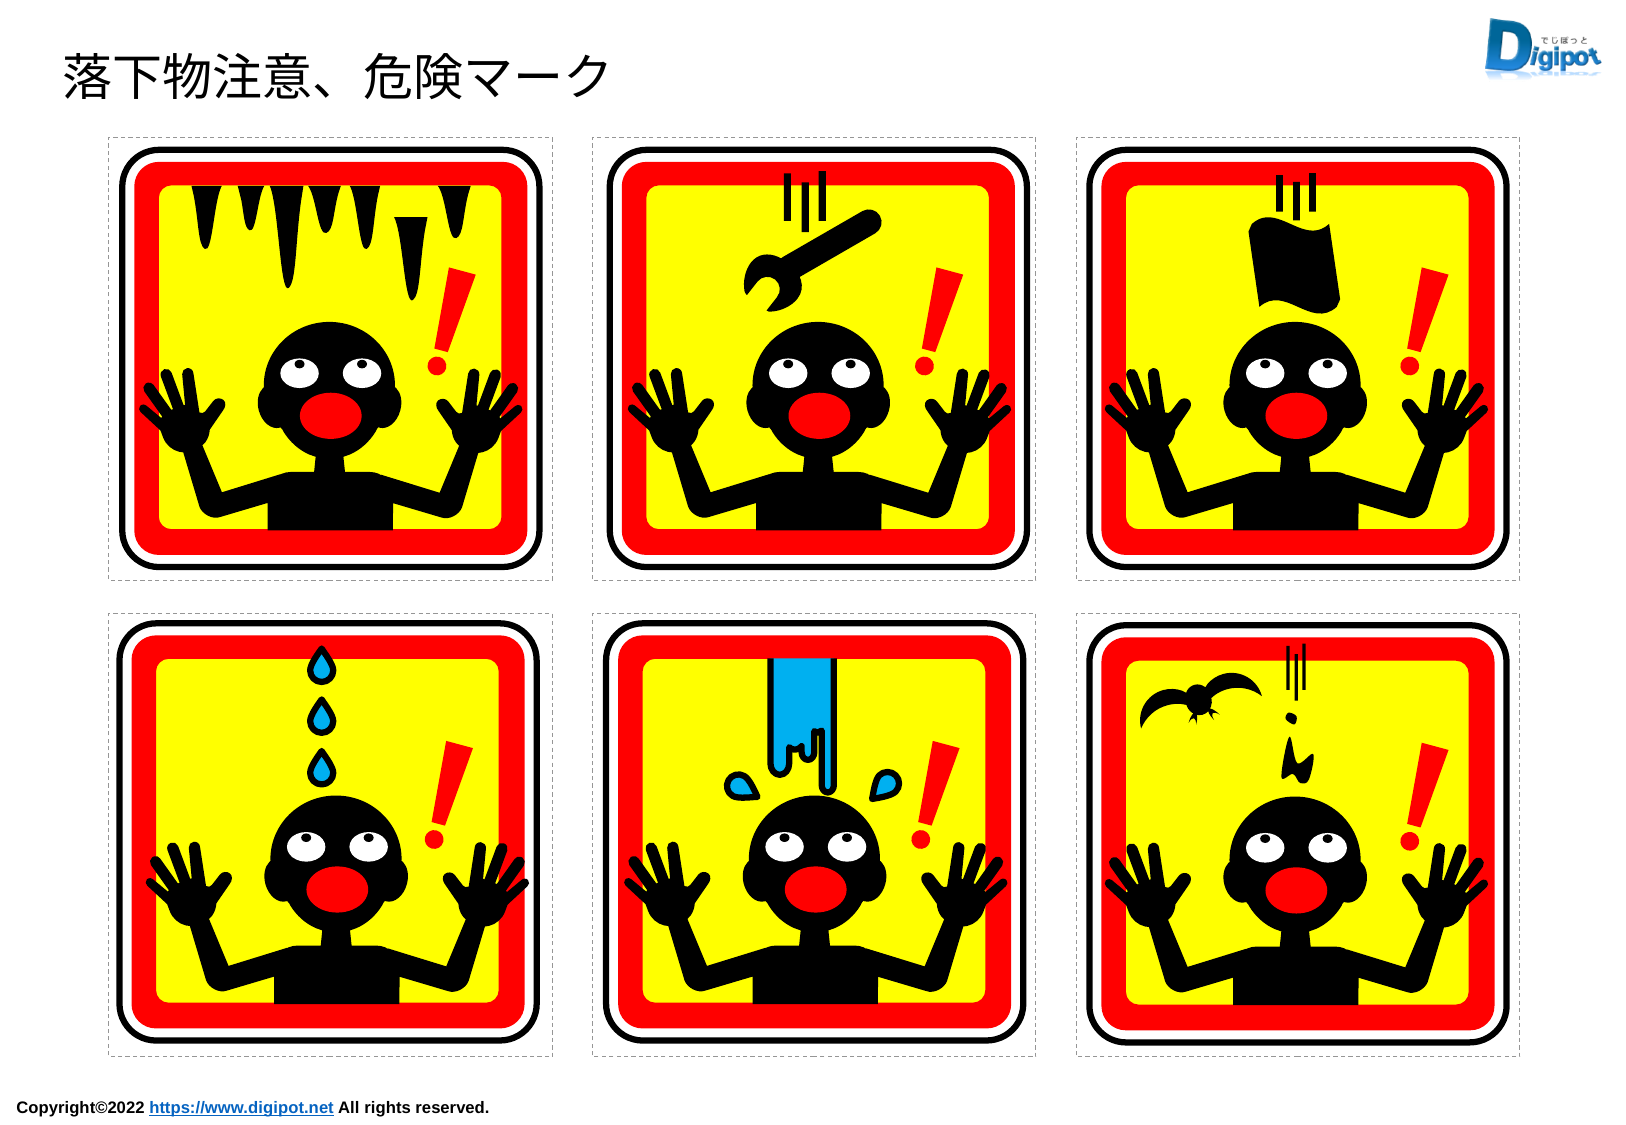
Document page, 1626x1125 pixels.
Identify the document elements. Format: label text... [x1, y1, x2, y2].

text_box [1089, 149, 1507, 568]
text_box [122, 149, 540, 568]
text_box 落下物注意、危険マーク [48, 38, 628, 113]
picture [1485, 18, 1602, 82]
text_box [609, 149, 1027, 568]
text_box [1089, 625, 1507, 1043]
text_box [606, 623, 1024, 1041]
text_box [119, 623, 537, 1041]
